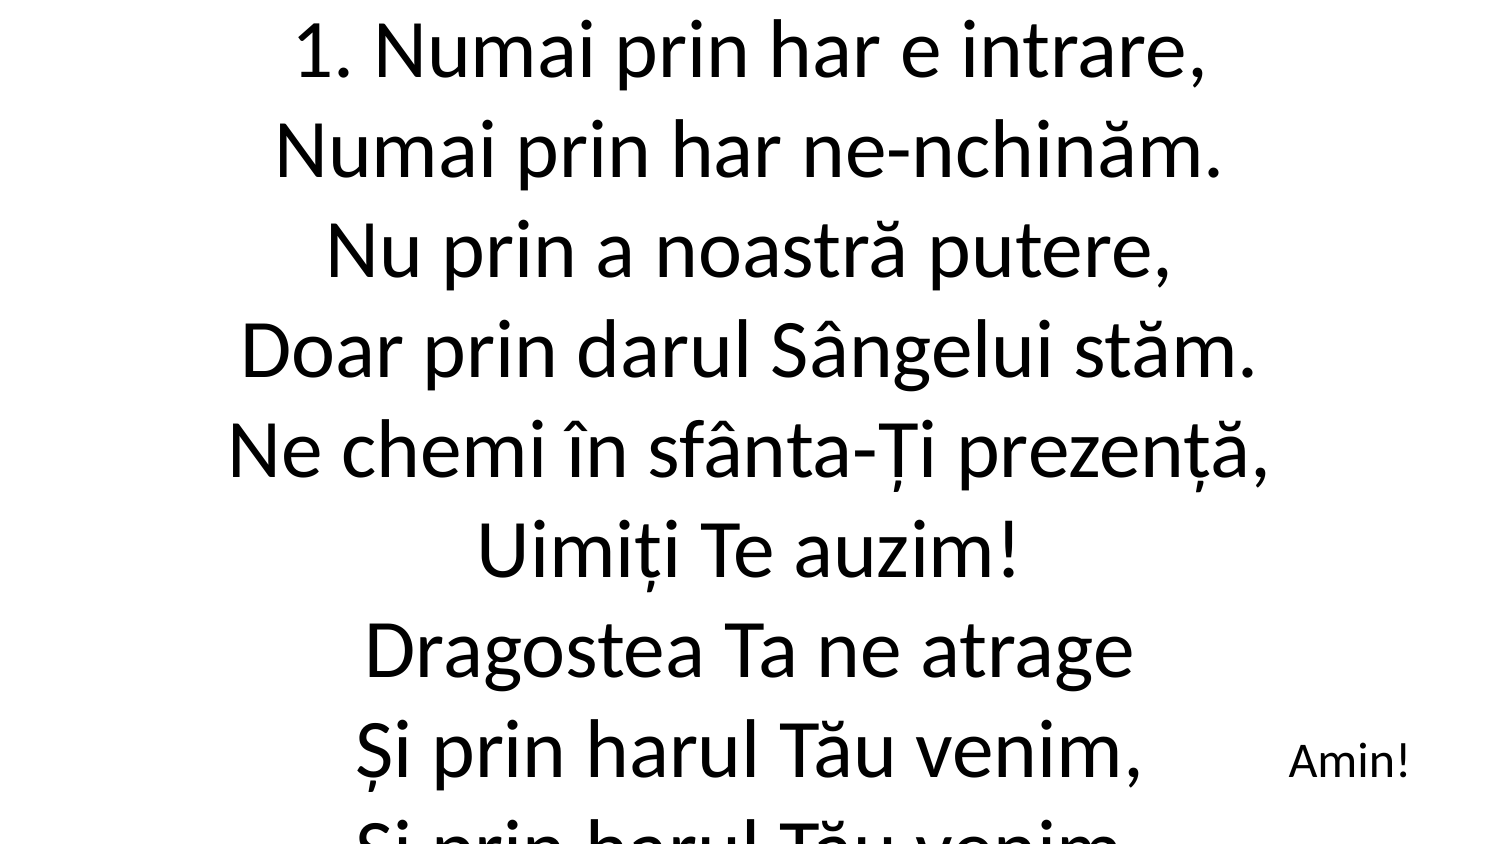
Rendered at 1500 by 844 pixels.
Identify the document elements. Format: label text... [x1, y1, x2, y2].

text_box Amin! [1273, 674, 1427, 795]
text_box 1. Numai prin har e intrare, Numai prin har ne-nchinăm. Nu prin a noastră putere, Doar prin darul Sângelui stăm. Ne chemi în sfânta-Ți prezență, Uimiți Te auzim! Dragostea Ta ne atrage Și prin harul Tău venim, Și prin harul Tău venim. [212, 0, 1288, 844]
